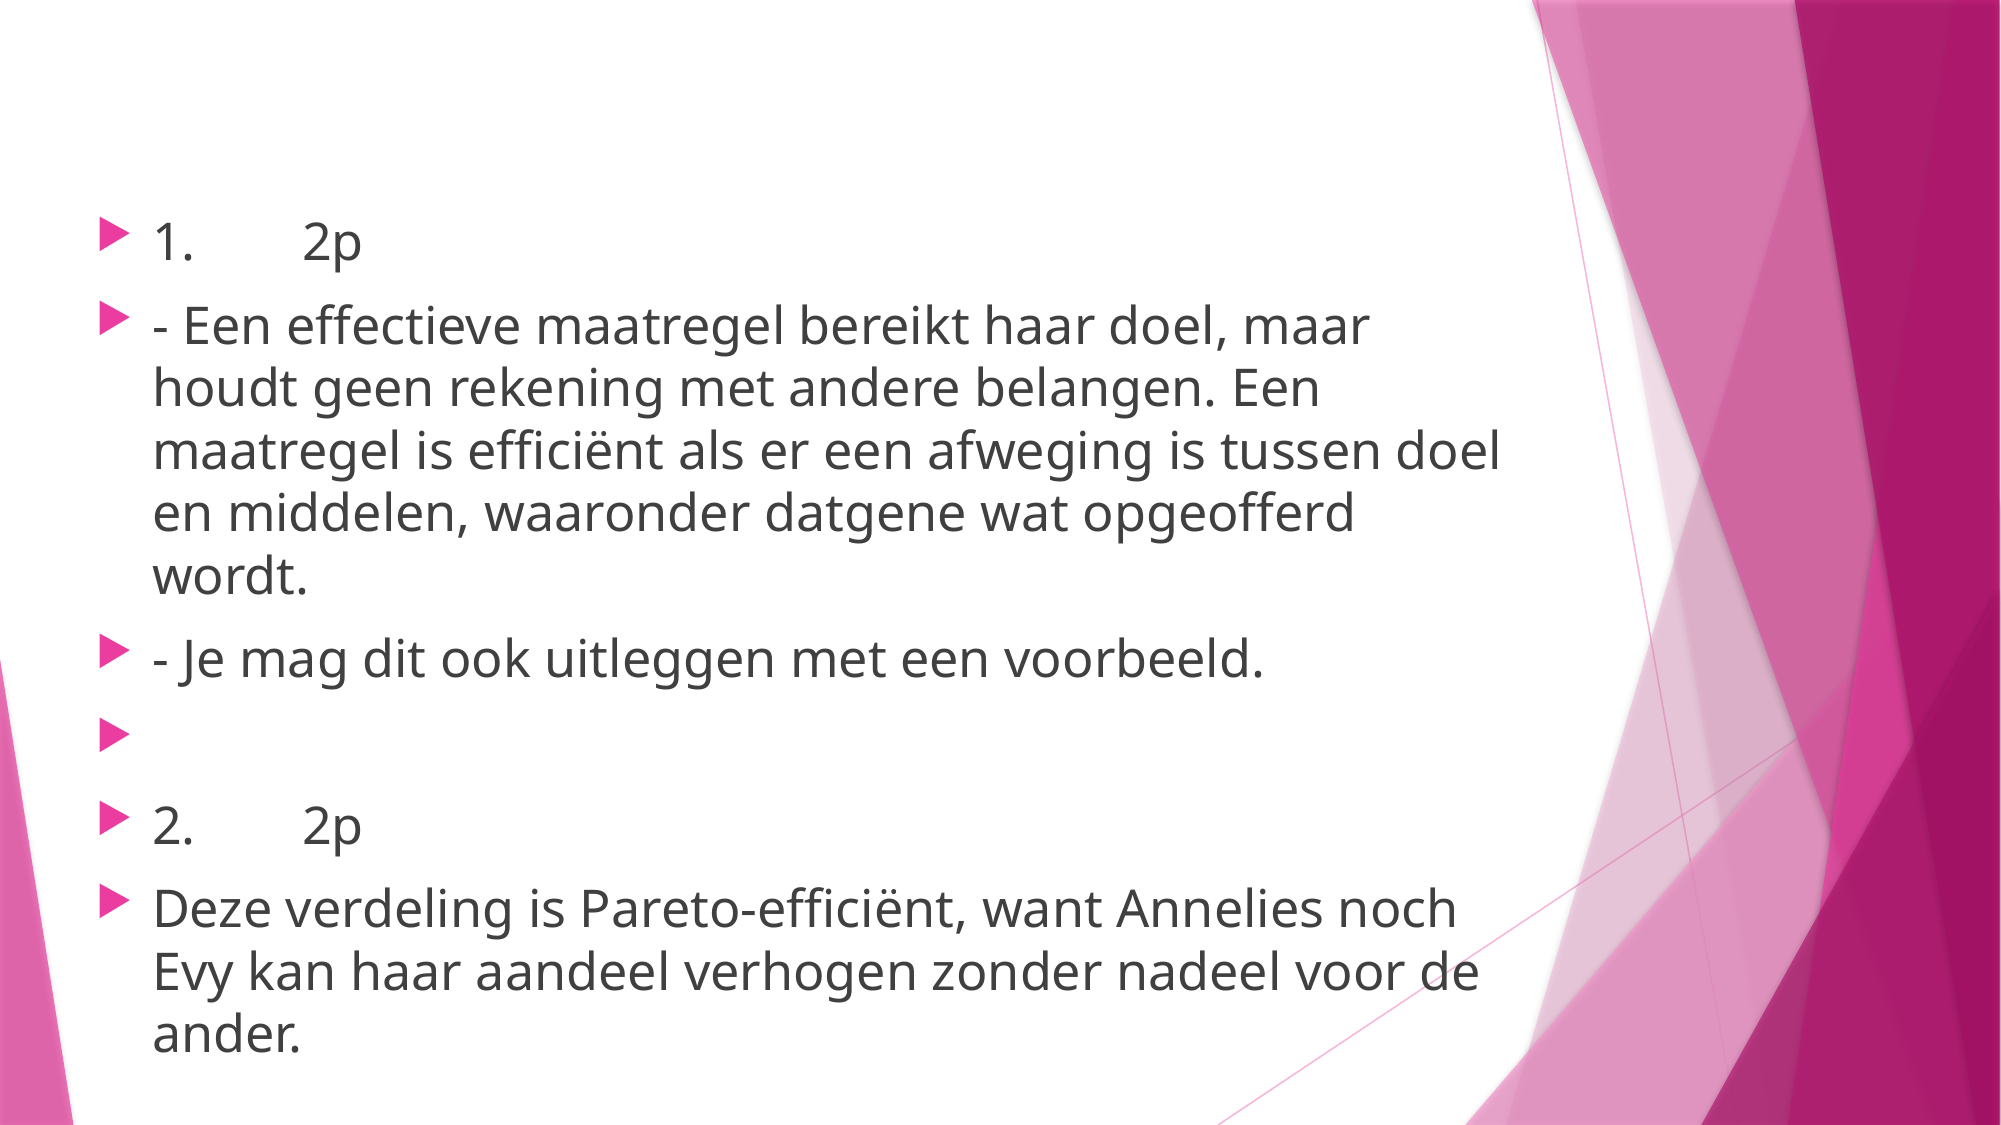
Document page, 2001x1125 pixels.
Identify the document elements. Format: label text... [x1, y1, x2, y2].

list 1. 2p - Een effectieve maatregel bereikt haar doel, maar houdt geen rekening met andere belangen. Een maatregel is efficiënt als er een afweging is tussen doel en middelen, waaronder datgene wat opgeofferd wordt. - Je mag dit ook uitleggen met een voorbeeld. 2. 2p Deze verdeling is Pareto-efficiënt, want Annelies noch Evy kan haar aandeel verhogen zonder nadeel voor de ander. [80, 201, 1522, 992]
